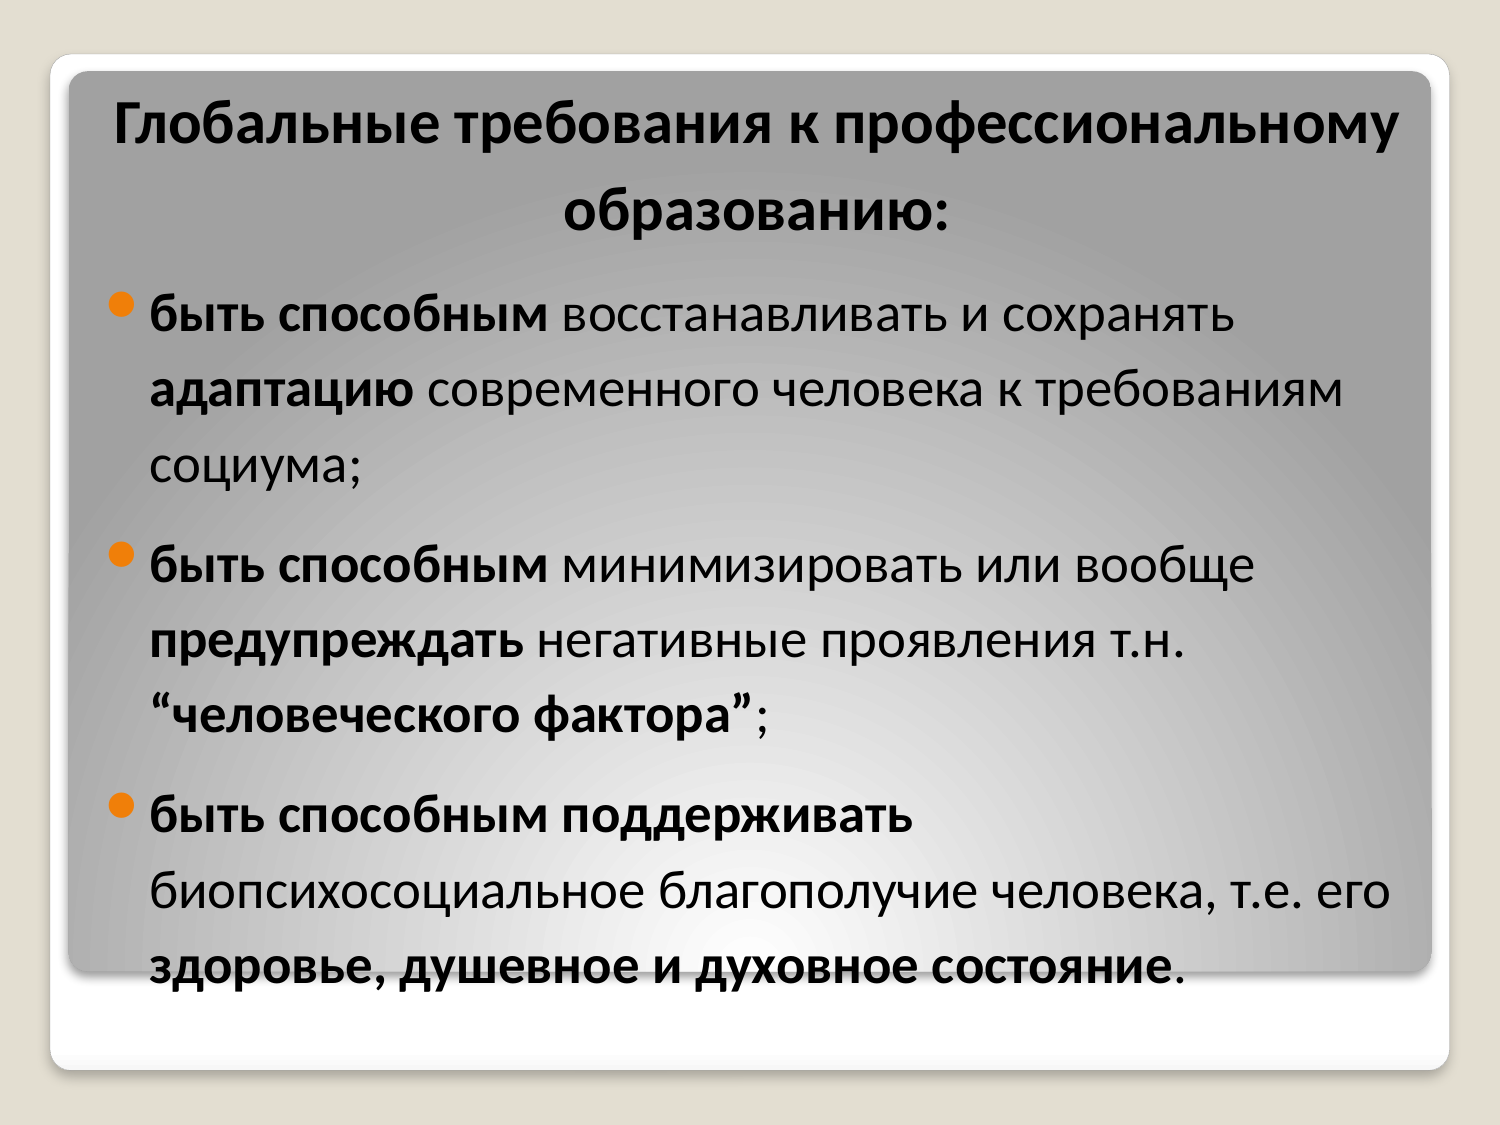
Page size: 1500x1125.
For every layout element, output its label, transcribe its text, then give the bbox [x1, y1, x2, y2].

list Глобальные требования к профессиональному образованию: быть способным восстанавливать и сохранять адаптацию современного человека к требованиям социума; быть способным минимизировать или вообще предупреждать негативные проявления т.н. “человеческого фактора”; быть способным поддерживать биопсихосоциальное благополучие человека, т.е. его здоровье, душевное и духовное состояние. [75, 54, 1425, 1005]
